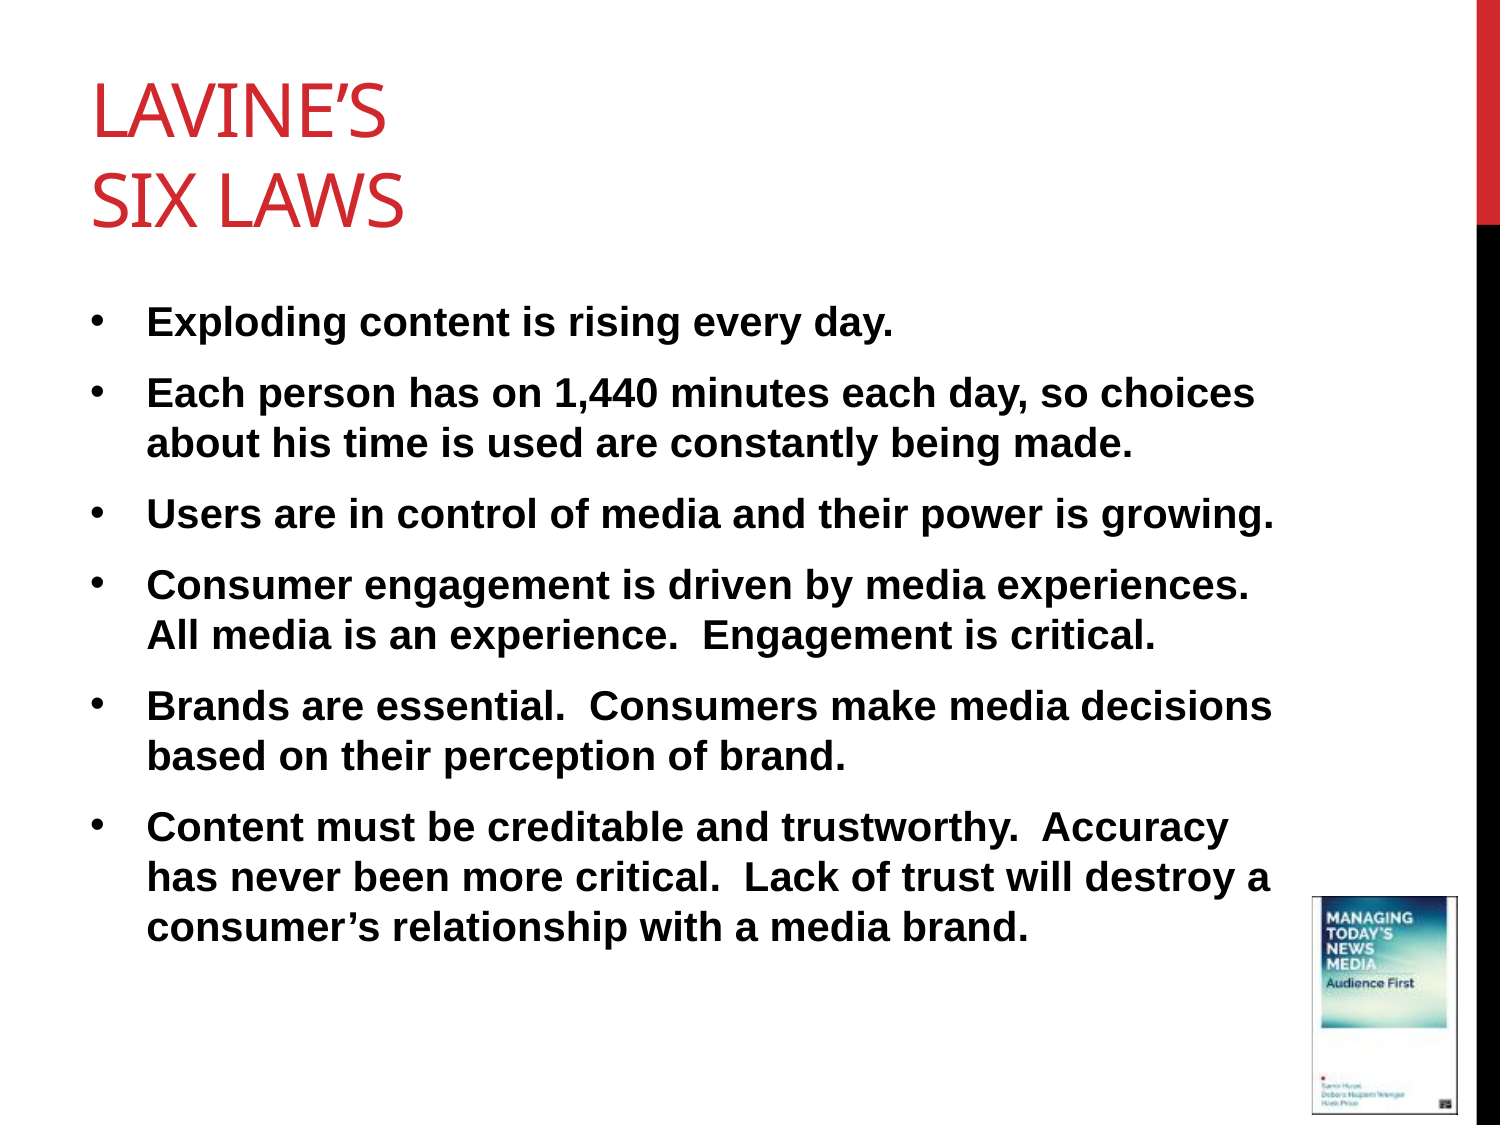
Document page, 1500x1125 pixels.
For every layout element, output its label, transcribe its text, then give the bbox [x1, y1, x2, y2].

list Exploding content is rising every day. Each person has on 1,440 minutes each day, so choices about his time is used are constantly being made. Users are in control of media and their power is growing. Consumer engagement is driven by media experiences. All media is an experience. Engagement is critical. Brands are essential. Consumers make media decisions based on their perception of brand. Content must be creditable and trustworthy. Accuracy has never been more critical. Lack of trust will destroy a consumer’s relationship with a media brand. [75, 287, 1325, 1005]
title Lavine’s six laws [75, 25, 1025, 250]
picture [1311, 896, 1458, 1115]
